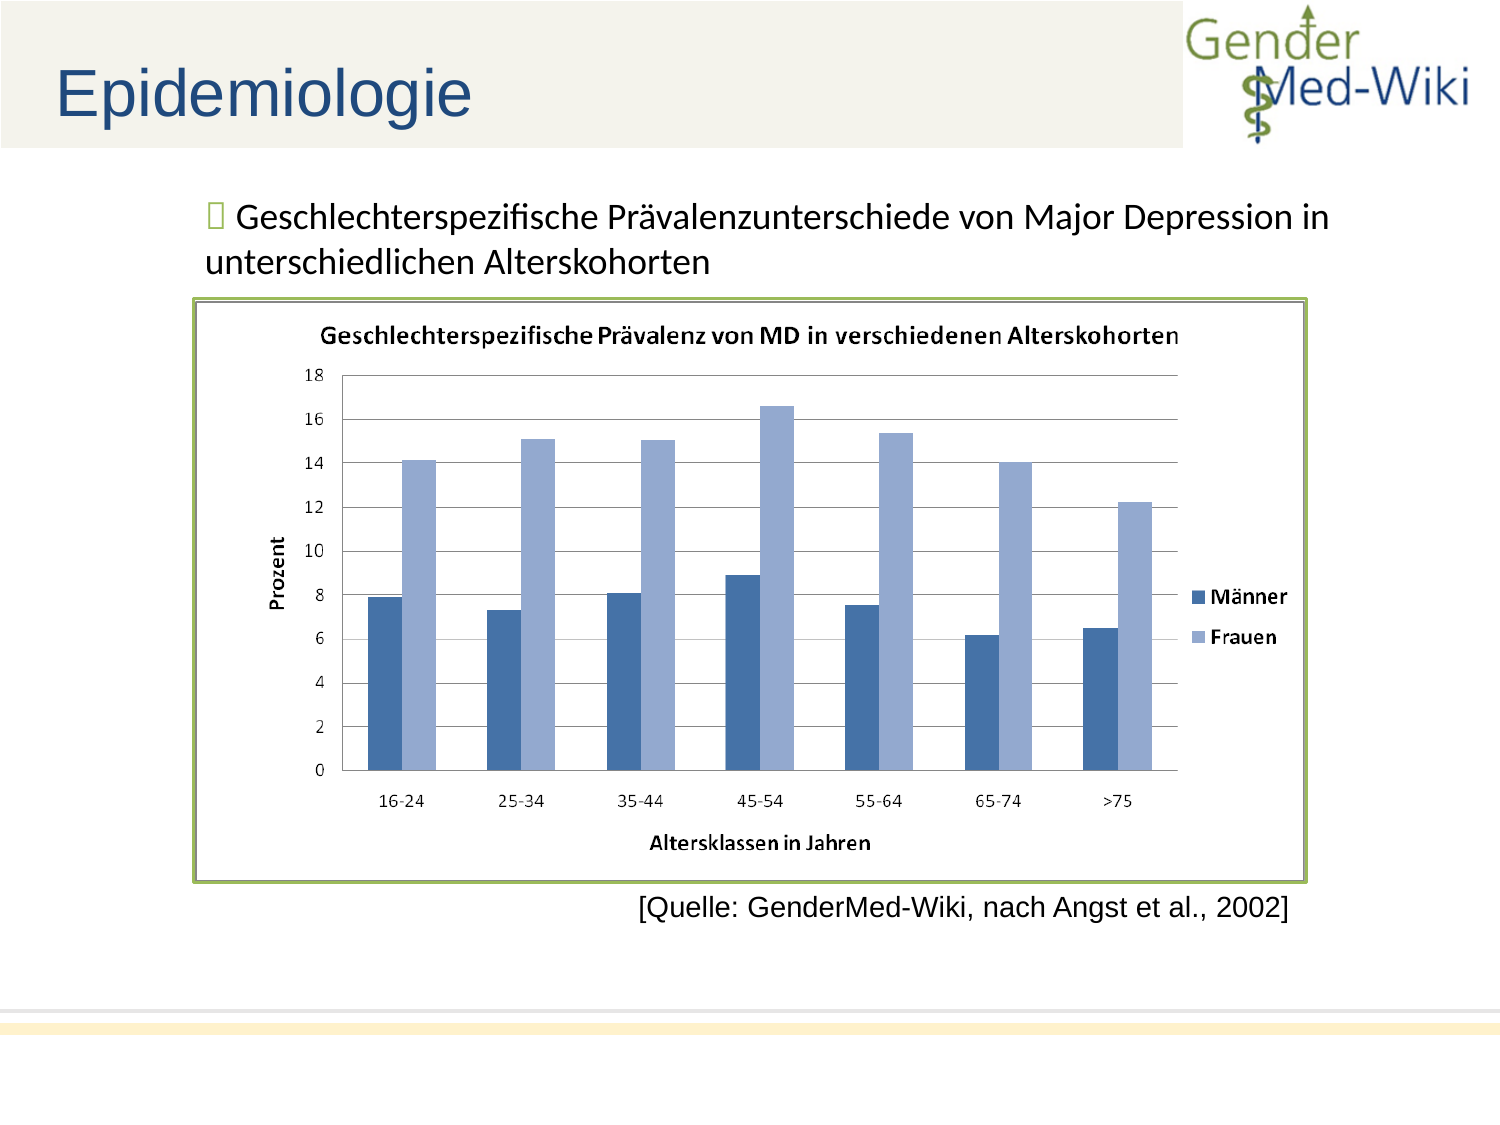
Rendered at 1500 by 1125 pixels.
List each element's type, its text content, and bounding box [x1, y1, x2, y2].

text_box  Geschlechterspezifische Prävalenzunterschiede von Major Depression in unterschiedlichen Alterskohorten [190, 184, 1398, 290]
text_box [Quelle: GenderMed-Wiki, nach Angst et al., 2002] [194, 889, 1305, 932]
title Epidemiologie [41, 42, 1152, 126]
picture [194, 299, 1305, 882]
picture [1183, 0, 1471, 149]
